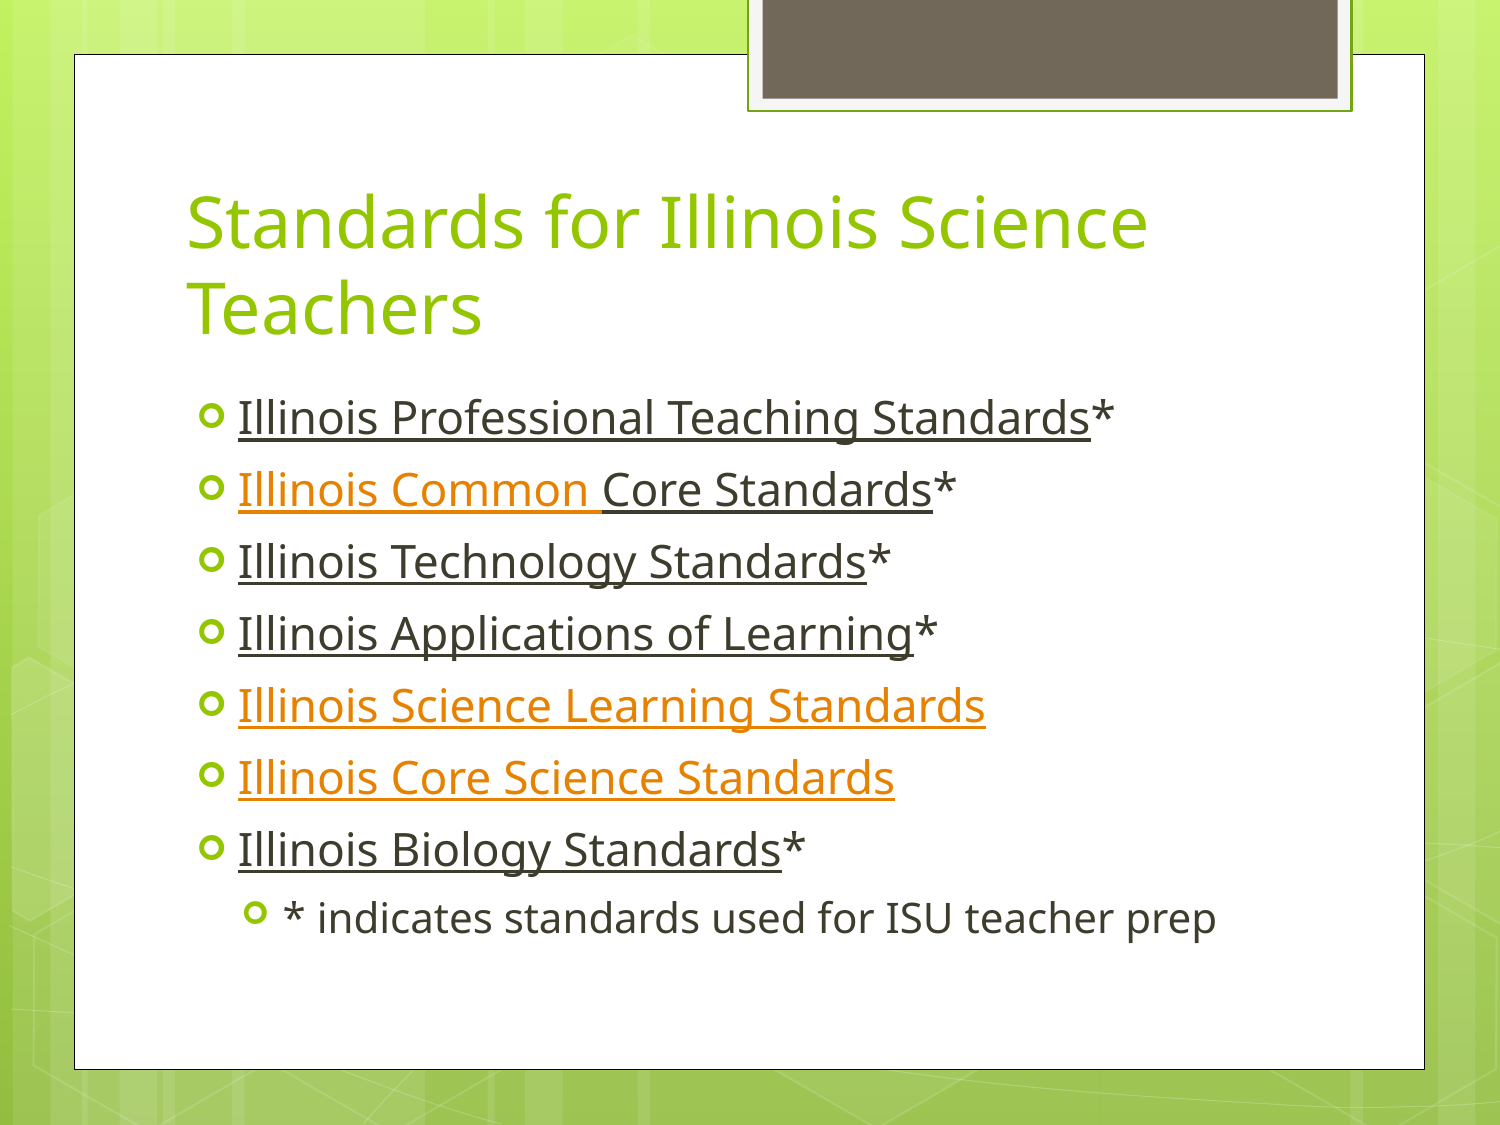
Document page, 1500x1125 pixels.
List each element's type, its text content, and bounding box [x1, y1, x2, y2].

list Illinois Professional Teaching Standards* Illinois Common Core Standards* Illinois Technology Standards* Illinois Applications of Learning* Illinois Science Learning Standards Illinois Core Science Standards Illinois Biology Standards* * indicates standards used for ISU teacher prep [171, 381, 1283, 957]
title Standards for Illinois Science Teachers [171, 168, 1324, 357]
